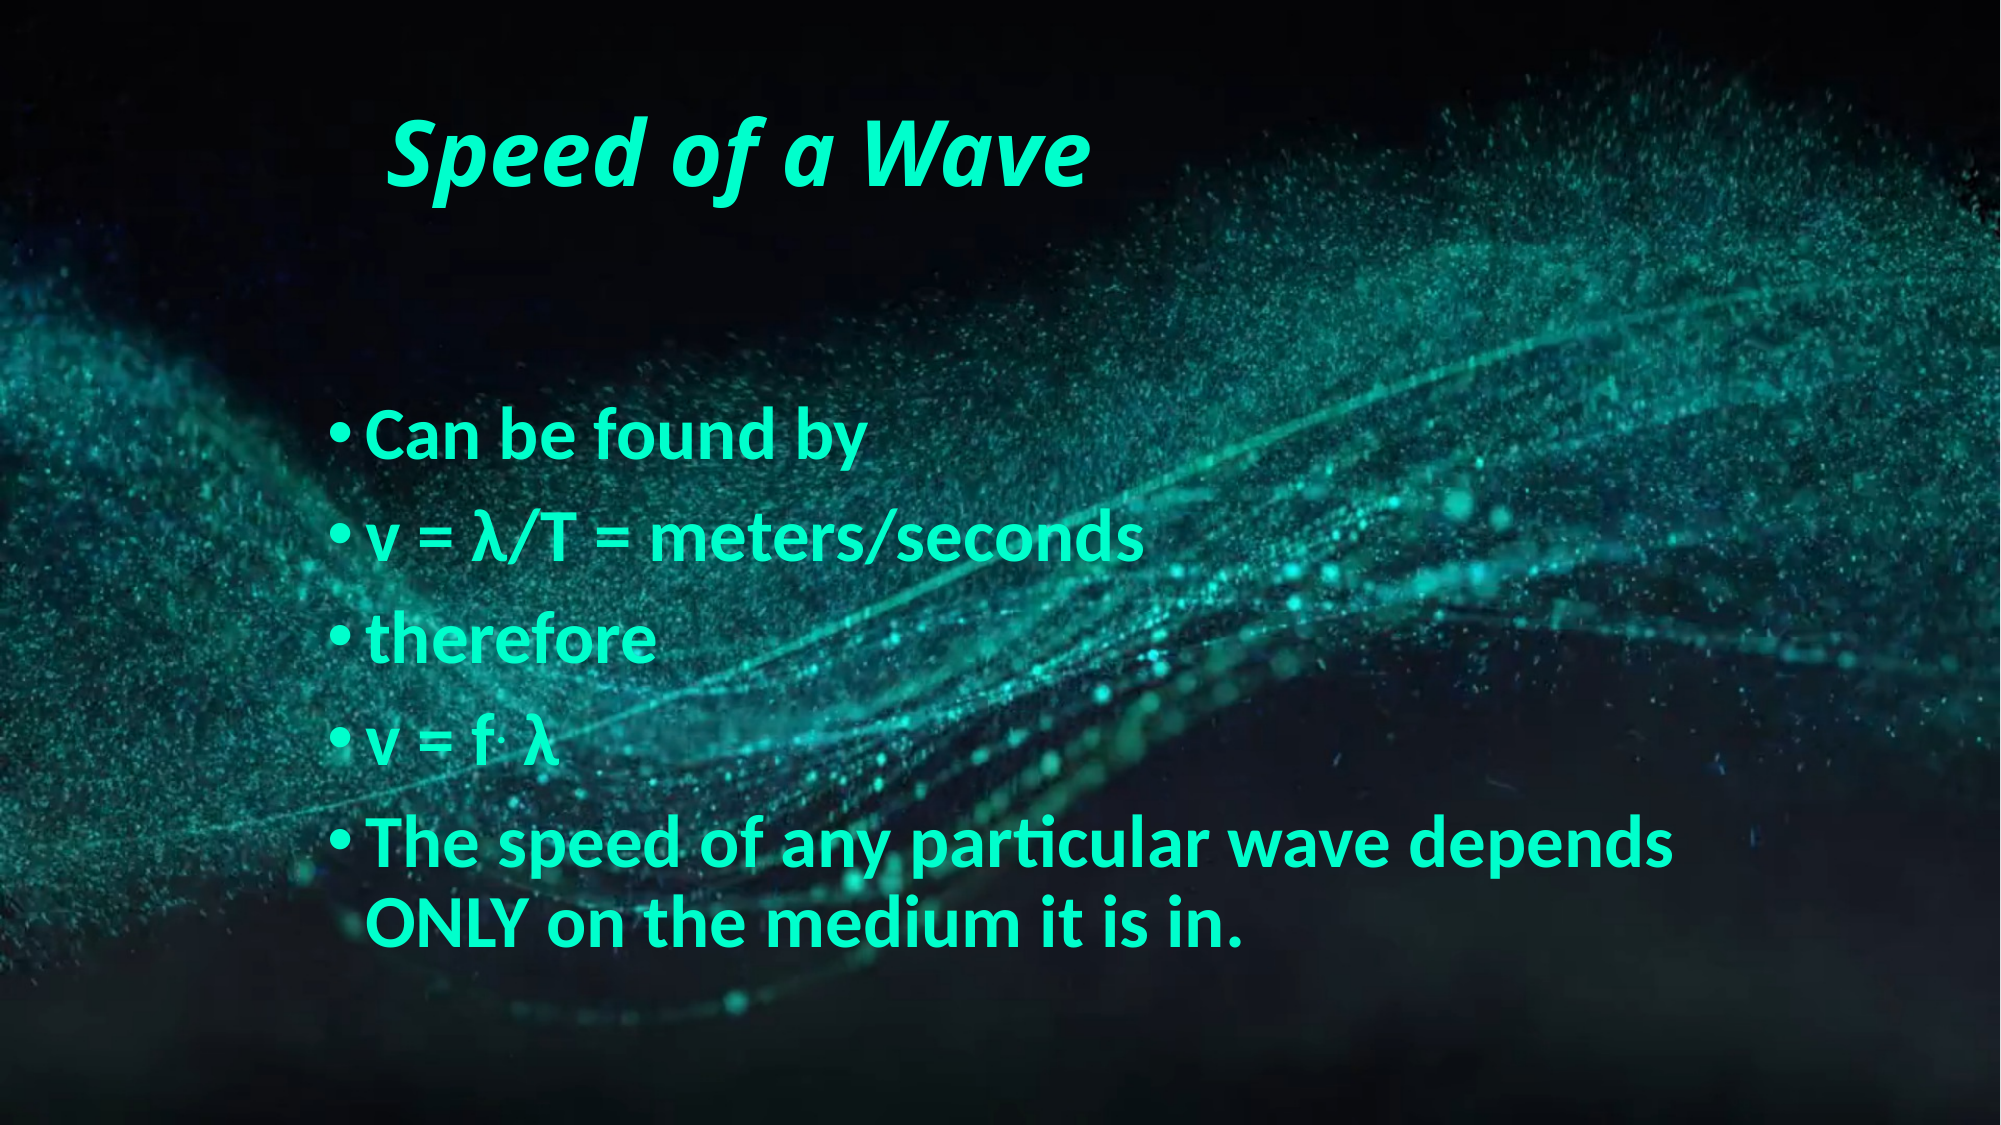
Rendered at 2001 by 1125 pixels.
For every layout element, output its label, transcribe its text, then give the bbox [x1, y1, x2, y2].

list Can be found by v = λ/T = meters/seconds therefore v = f. λ The speed of any particular wave depends ONLY on the medium it is in. [312, 387, 1809, 1063]
picture [0, 0, 2001, 1125]
title Speed of a Wave [371, 63, 1647, 251]
